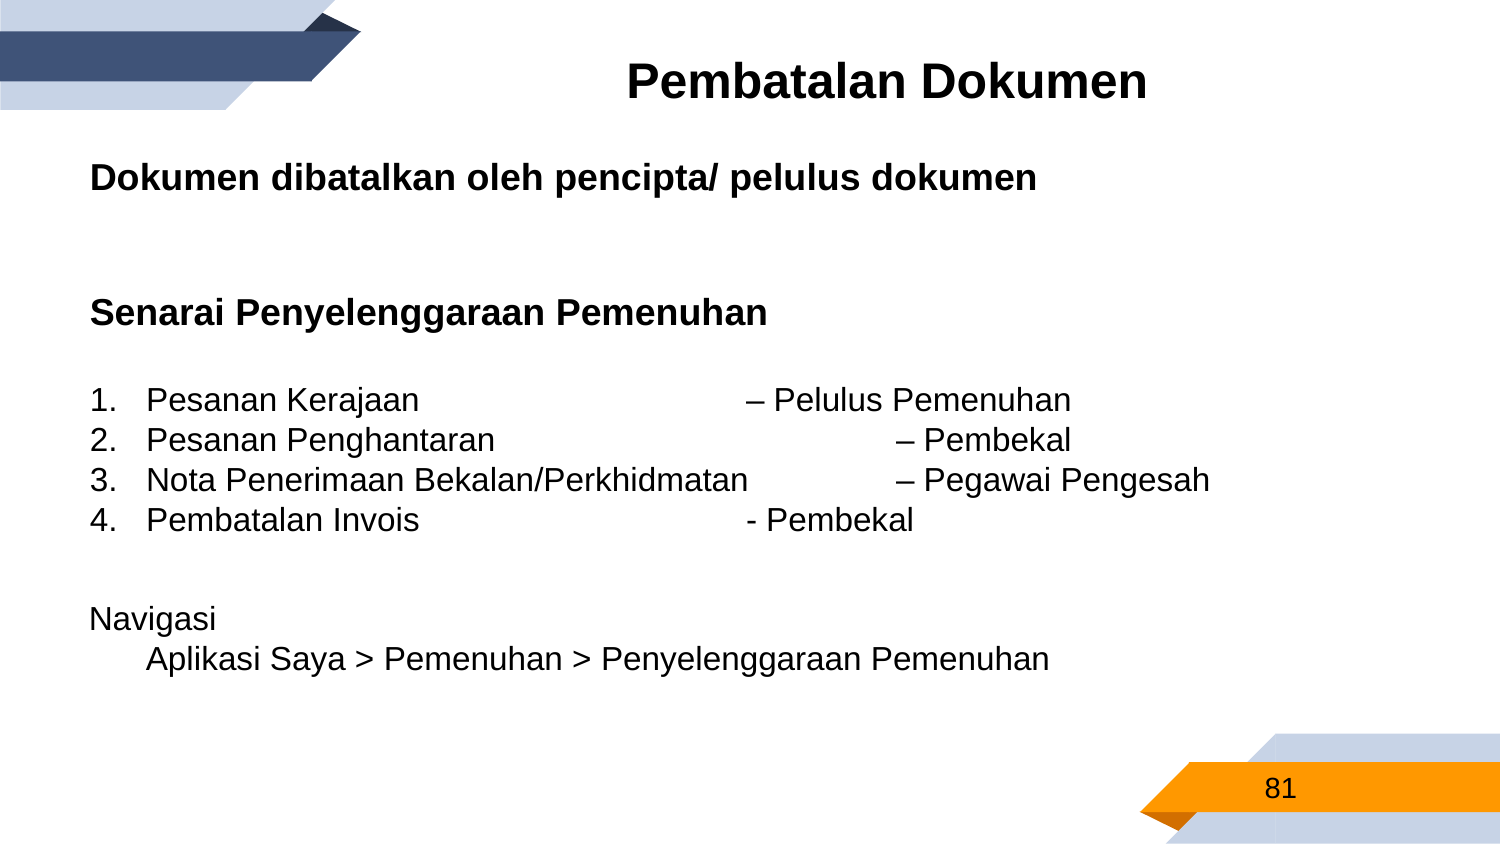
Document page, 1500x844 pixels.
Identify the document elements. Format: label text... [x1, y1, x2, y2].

slide_number 81 [1249, 760, 1494, 813]
text_box Navigasi Aplikasi Saya > Pemenuhan > Penyelenggaraan Pemenuhan [73, 590, 1449, 725]
text_box Pembatalan Dokumen [323, 45, 1452, 111]
text_box Dokumen dibatalkan oleh pencipta/ pelulus dokumen Senarai Penyelenggaraan Pemenuhan Pesanan Kerajaan – Pelulus Pemenuhan Pesanan Penghantaran – Pembekal Nota Penerimaan Bekalan/Perkhidmatan – Pegawai Pengesah Pembatalan Invois - Pembekal [75, 145, 1450, 585]
